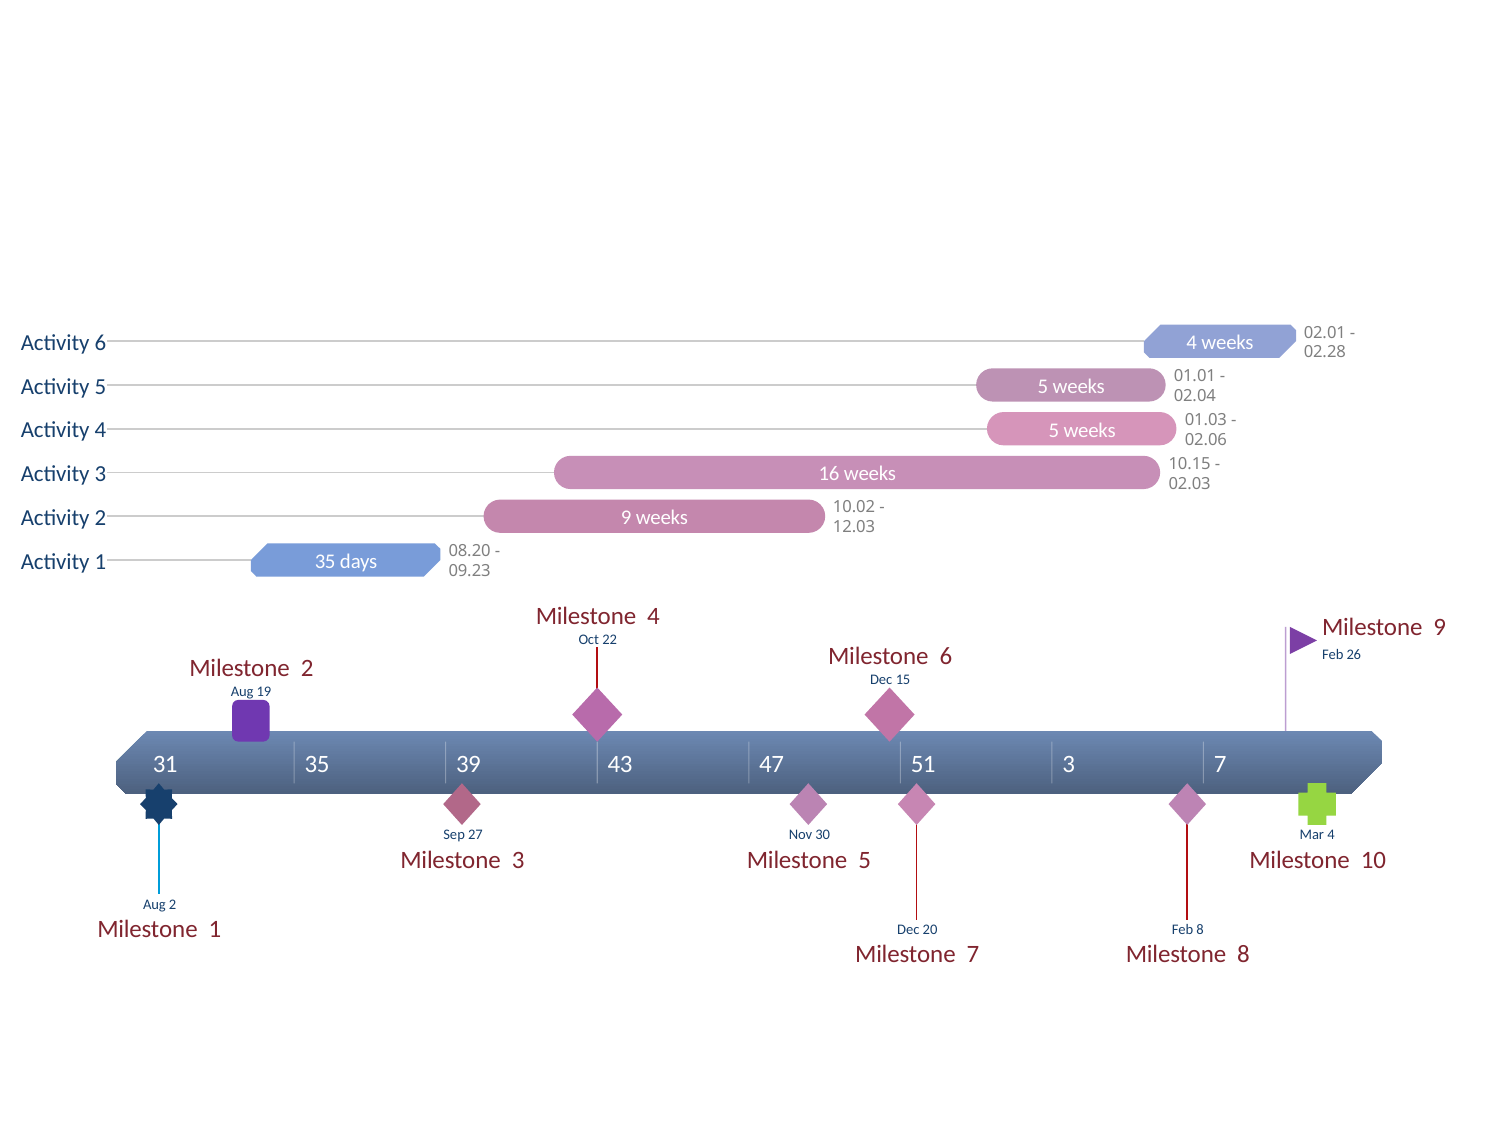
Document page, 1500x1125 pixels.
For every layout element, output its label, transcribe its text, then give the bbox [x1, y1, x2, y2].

text_box 5 weeks [1047, 416, 1117, 442]
text_box Activity 4 [20, 414, 109, 443]
text_box Aug 2 [141, 894, 178, 913]
text_box Milestone 5 [745, 842, 873, 874]
text_box [1142, 323, 1298, 359]
text_box 51 [910, 747, 936, 778]
text_box Dec 20 [896, 919, 938, 938]
text_box 39 [456, 747, 481, 778]
text_box 43 [607, 747, 633, 778]
text_box 10.15 - 02.03 [1168, 462, 1254, 483]
text_box Activity 6 [20, 327, 109, 356]
text_box 31 [153, 747, 178, 778]
text_box 35 days [313, 547, 379, 573]
text_box 16 weeks [817, 459, 897, 485]
text_box [896, 781, 937, 827]
text_box 5 weeks [1036, 372, 1106, 398]
text_box Mar 4 [1299, 825, 1335, 843]
text_box Activity 1 [20, 546, 109, 574]
text_box [570, 686, 624, 743]
text_box [863, 685, 916, 744]
text_box Milestone 2 [187, 651, 316, 683]
text_box Milestone 7 [853, 937, 981, 969]
text_box 4 weeks [1185, 328, 1255, 354]
text_box 9 weeks [619, 503, 689, 529]
text_box [1167, 781, 1208, 827]
text_box Milestone 9 [1322, 610, 1450, 641]
text_box [482, 498, 827, 534]
text_box Milestone 6 [826, 639, 954, 670]
text_box Milestone 3 [399, 842, 527, 874]
text_box [975, 367, 1167, 403]
text_box [230, 698, 271, 743]
text_box 7 [1213, 747, 1227, 778]
text_box 10.02 - 12.03 [832, 506, 921, 527]
text_box Milestone 8 [1124, 937, 1252, 969]
text_box Activity 5 [20, 370, 109, 399]
text_box Oct 22 [577, 629, 618, 648]
text_box 02.01 - 02.28 [1303, 331, 1394, 352]
text_box [441, 781, 483, 827]
text_box 47 [759, 747, 784, 778]
text_box Milestone 1 [95, 912, 223, 943]
text_box [985, 410, 1178, 447]
text_box [1288, 625, 1320, 656]
text_box 08.20 - 09.23 [448, 549, 539, 571]
text_box [552, 454, 1162, 491]
text_box Milestone 10 [1247, 842, 1388, 874]
text_box Aug 19 [230, 682, 272, 700]
text_box Nov 30 [787, 825, 832, 843]
text_box Feb 8 [1171, 919, 1205, 938]
text_box Milestone 4 [534, 599, 662, 630]
text_box 35 [304, 747, 330, 778]
text_box Sep 27 [442, 825, 484, 843]
text_box [788, 781, 829, 827]
text_box Feb 26 [1322, 644, 1362, 663]
text_box Dec 15 [869, 669, 911, 688]
text_box [249, 542, 442, 578]
text_box Activity 3 [20, 458, 109, 487]
text_box [114, 730, 1384, 795]
text_box [1297, 782, 1337, 826]
text_box 3 [1062, 747, 1075, 778]
text_box 01.03 - 02.06 [1184, 418, 1273, 439]
text_box 01.01 - 02.04 [1173, 374, 1262, 396]
text_box [138, 781, 180, 827]
text_box Activity 2 [20, 502, 109, 531]
